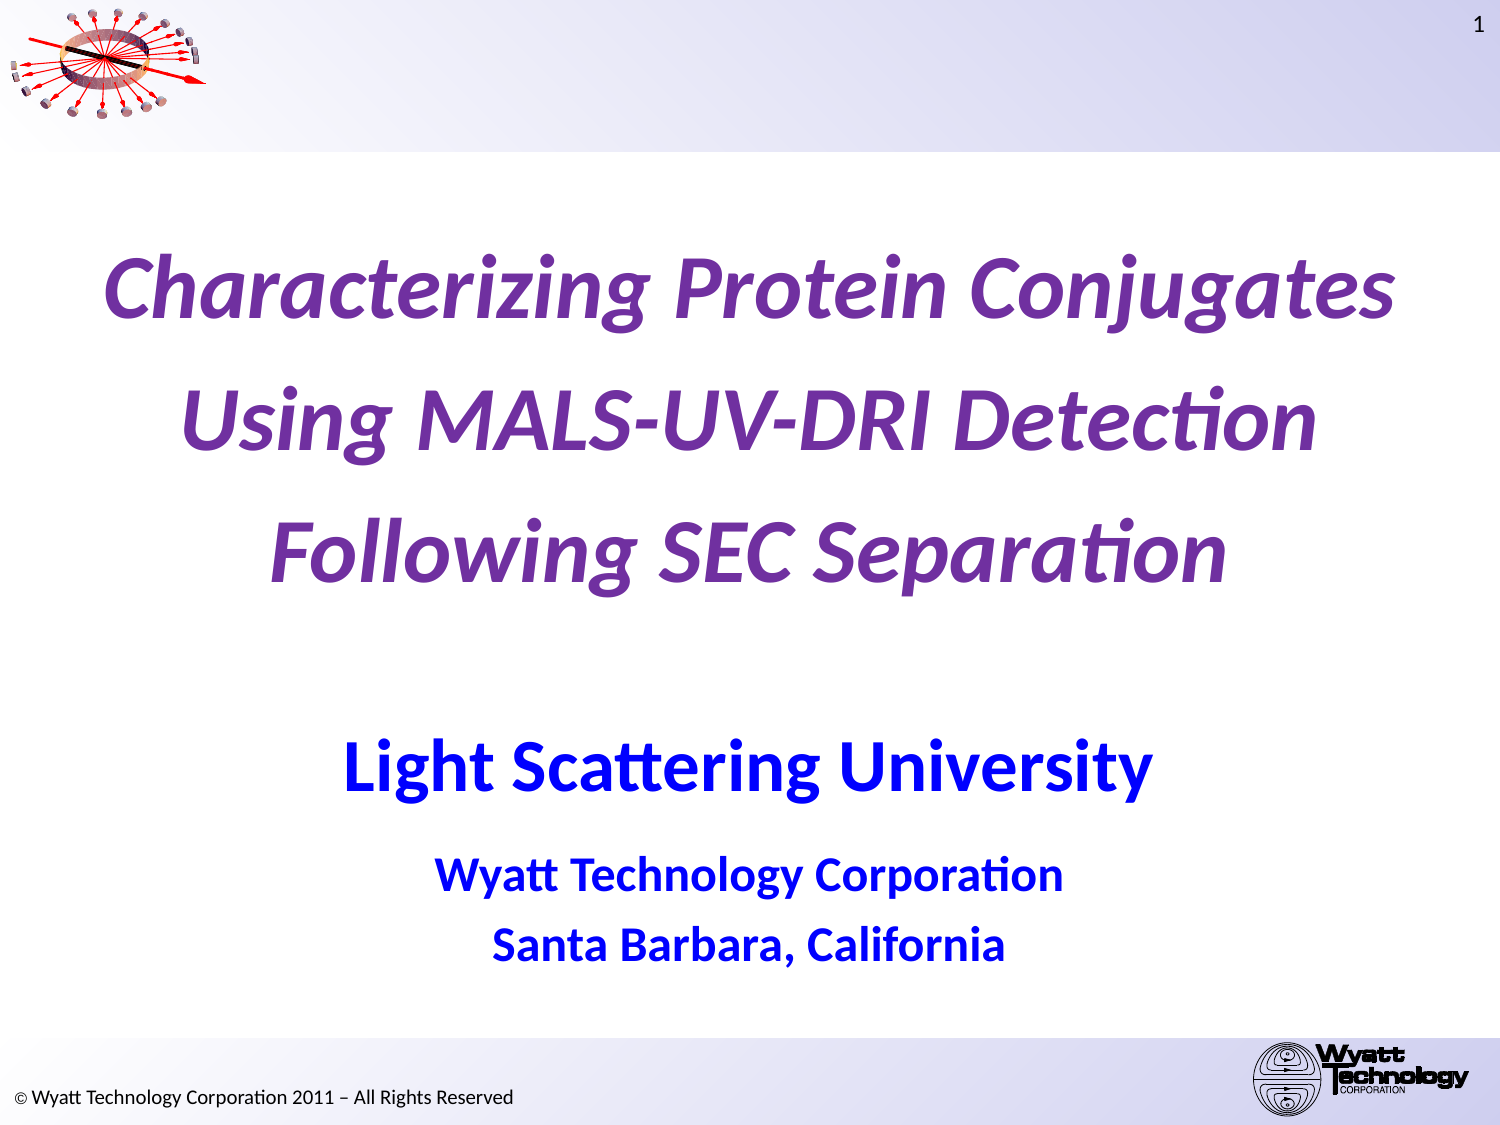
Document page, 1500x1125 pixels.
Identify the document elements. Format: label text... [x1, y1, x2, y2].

text_box Characterizing Protein Conjugates Using MALS-UV-DRI Detection Following SEC Separation [81, 197, 1418, 609]
text_box Light Scattering University Wyatt Technology Corporation Santa Barbara, California [224, 709, 1275, 997]
